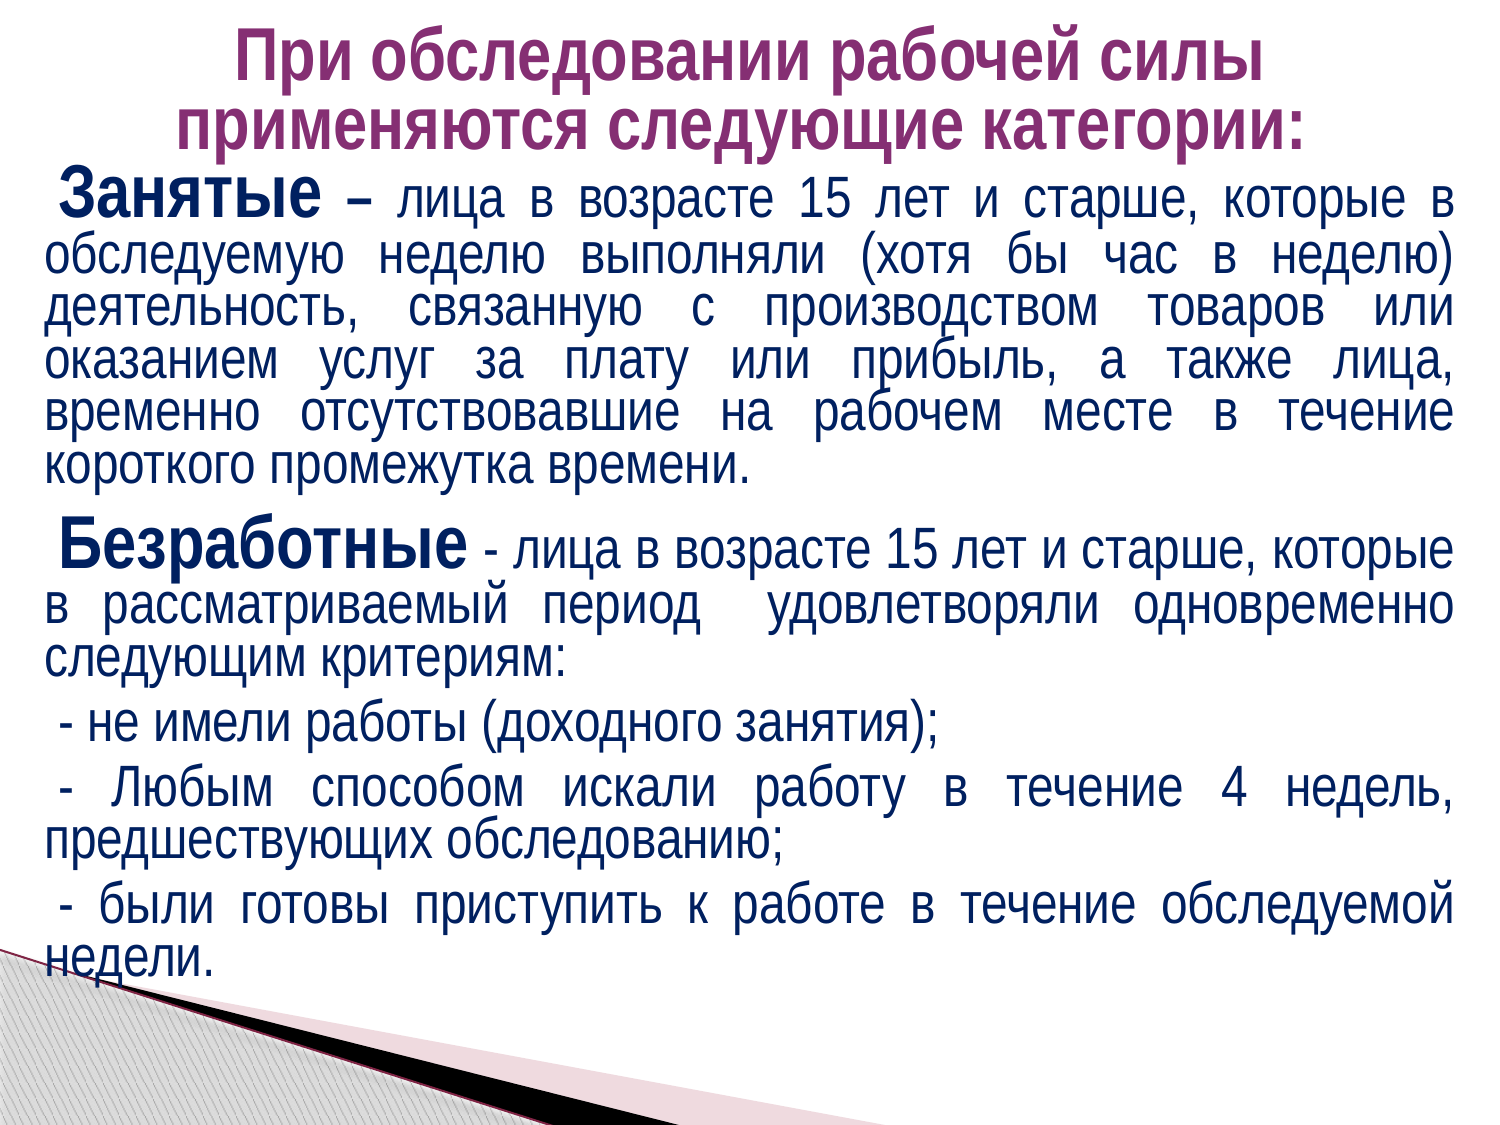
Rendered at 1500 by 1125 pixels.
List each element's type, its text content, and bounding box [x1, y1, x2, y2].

text_box При обследовании рабочей силы применяются следующие категории: Занятые – лица в возрасте 15 лет и старше, которые в обследуемую неделю выполняли (хотя бы час в неделю) деятельность, связанную с производством товаров или оказанием услуг за плату или прибыль, а также лица, временно отсутствовавшие на рабочем месте в течение короткого промежутка времени. Безработные - лица в возрасте 15 лет и старше, которые в рассматриваемый период удовлетворяли одновременно следующим критериям: - не имели работы (доходного занятия); - Любым способом искали работу в течение 4 недель, предшествующих обследованию; - были готовы приступить к работе в течение обследуемой недели. [29, 19, 1471, 1066]
